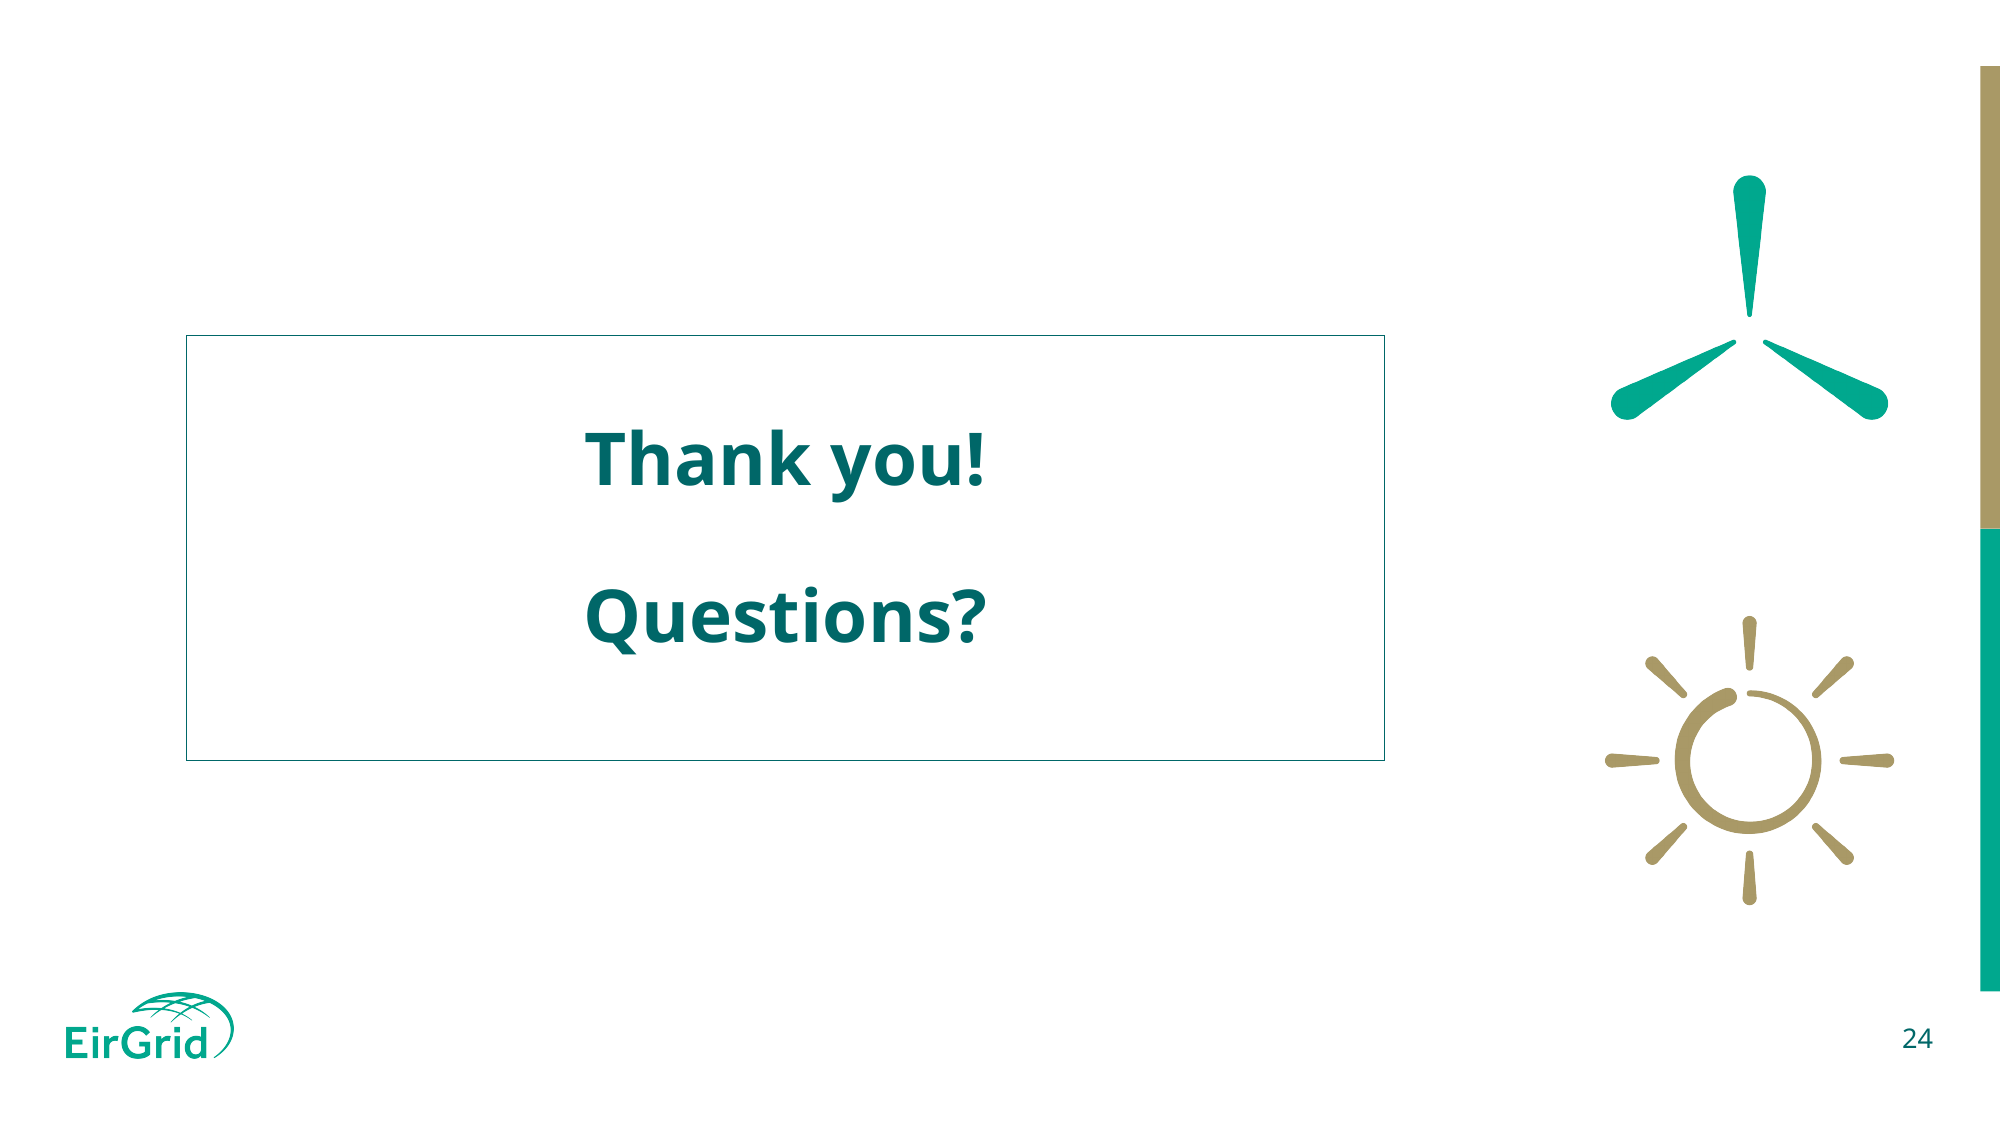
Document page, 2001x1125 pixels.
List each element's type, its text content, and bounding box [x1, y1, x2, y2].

text_box Thank you! Questions? [186, 335, 1385, 761]
picture [1518, 66, 1980, 992]
picture [66, 992, 234, 1059]
slide_number 24 [1858, 992, 1933, 1059]
